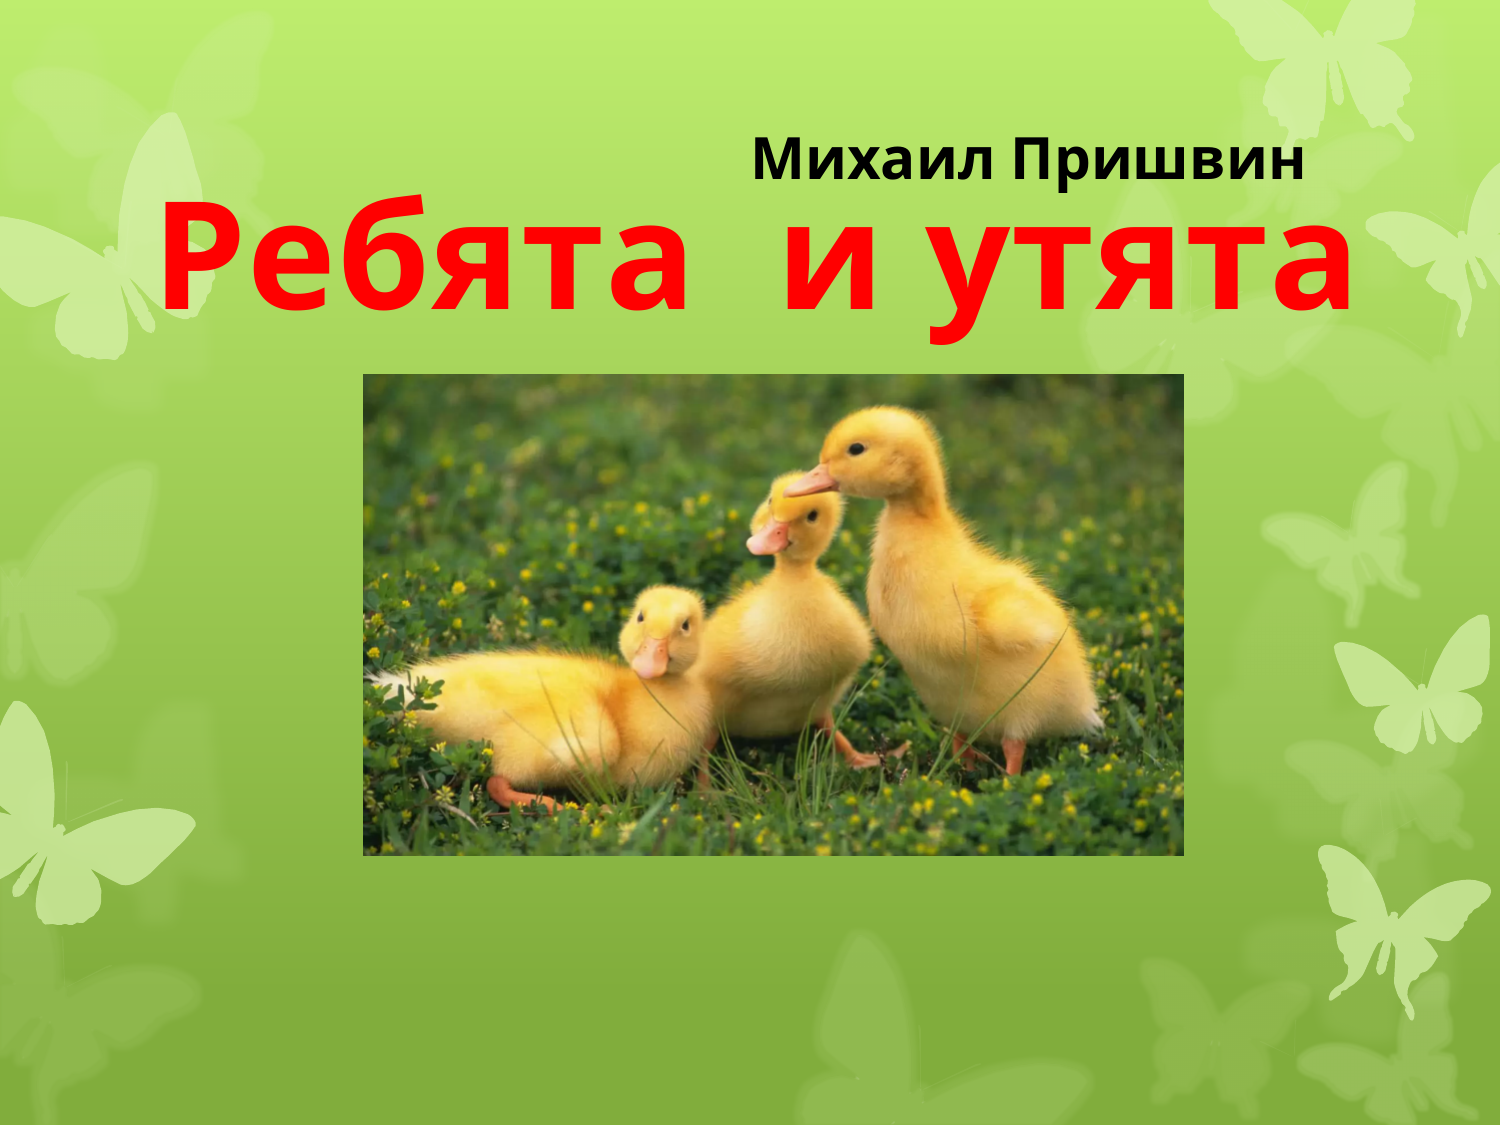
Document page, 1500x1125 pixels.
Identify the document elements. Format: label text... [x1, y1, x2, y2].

text_box Михаил Пришвин [735, 113, 1322, 199]
picture [362, 374, 1185, 856]
text_box Ребята и утята [137, 152, 1377, 348]
